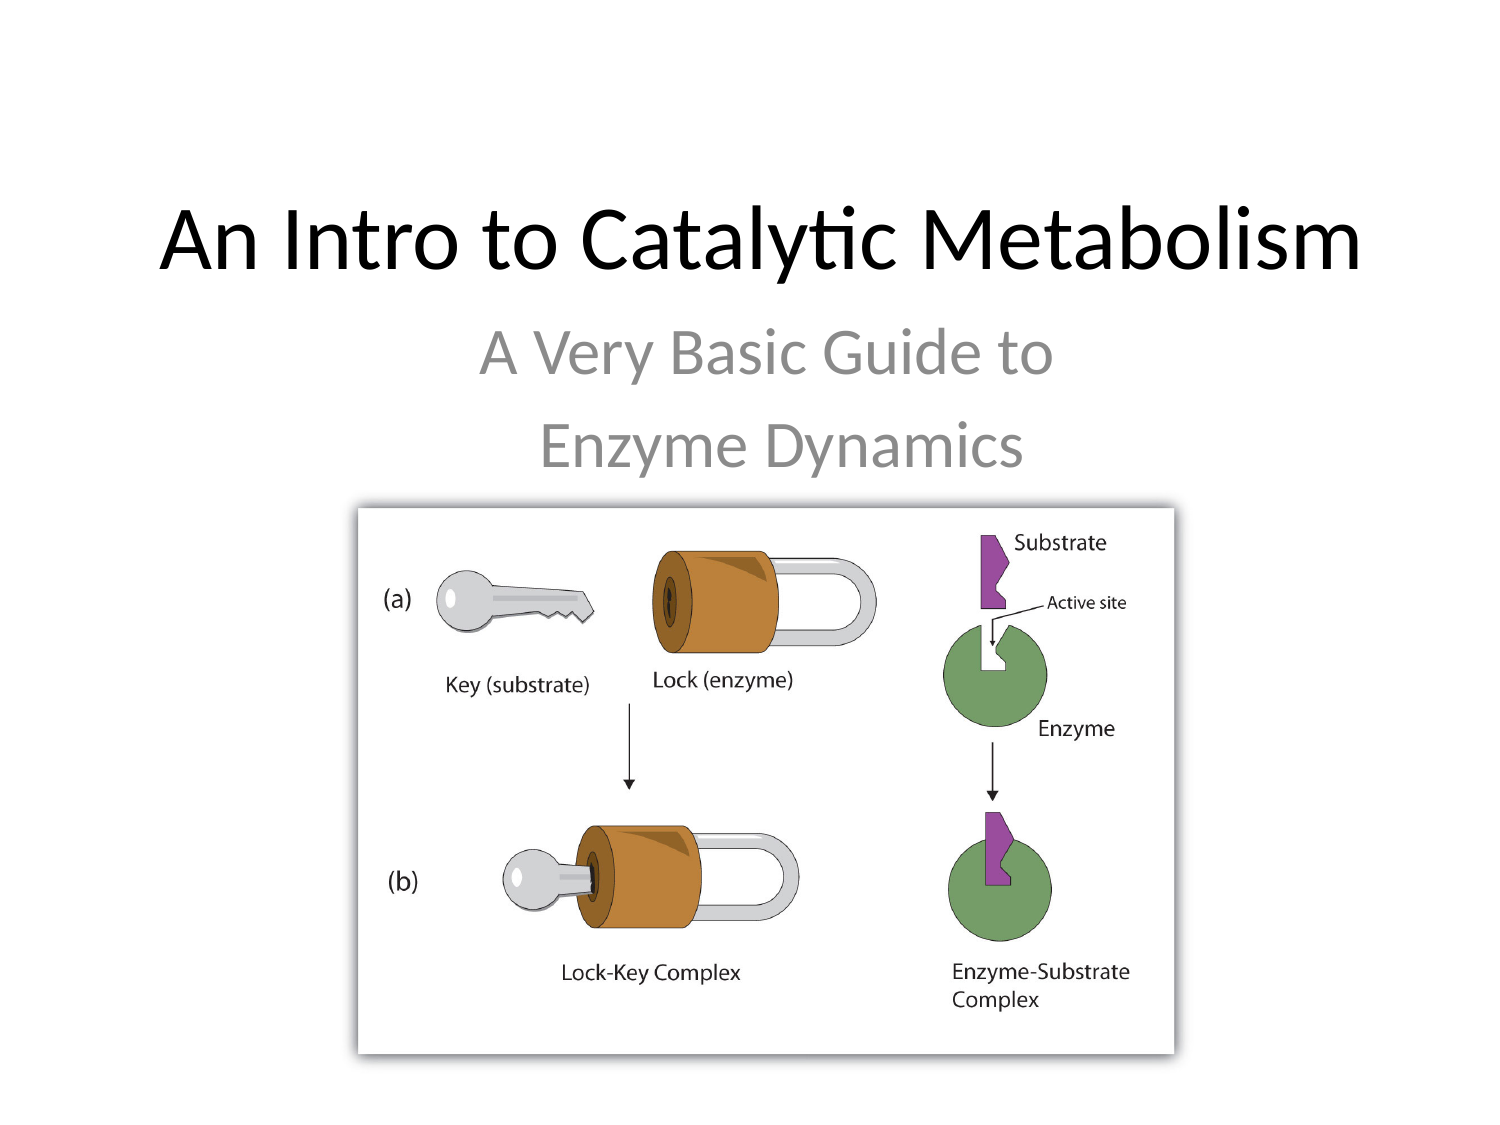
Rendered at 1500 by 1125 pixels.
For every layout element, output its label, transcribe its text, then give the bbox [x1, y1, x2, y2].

picture [337, 487, 1196, 1076]
title An Intro to Catalytic Metabolism [125, 112, 1400, 354]
subtitle A Very Basic Guide to Enzyme Dynamics [249, 299, 1300, 588]
